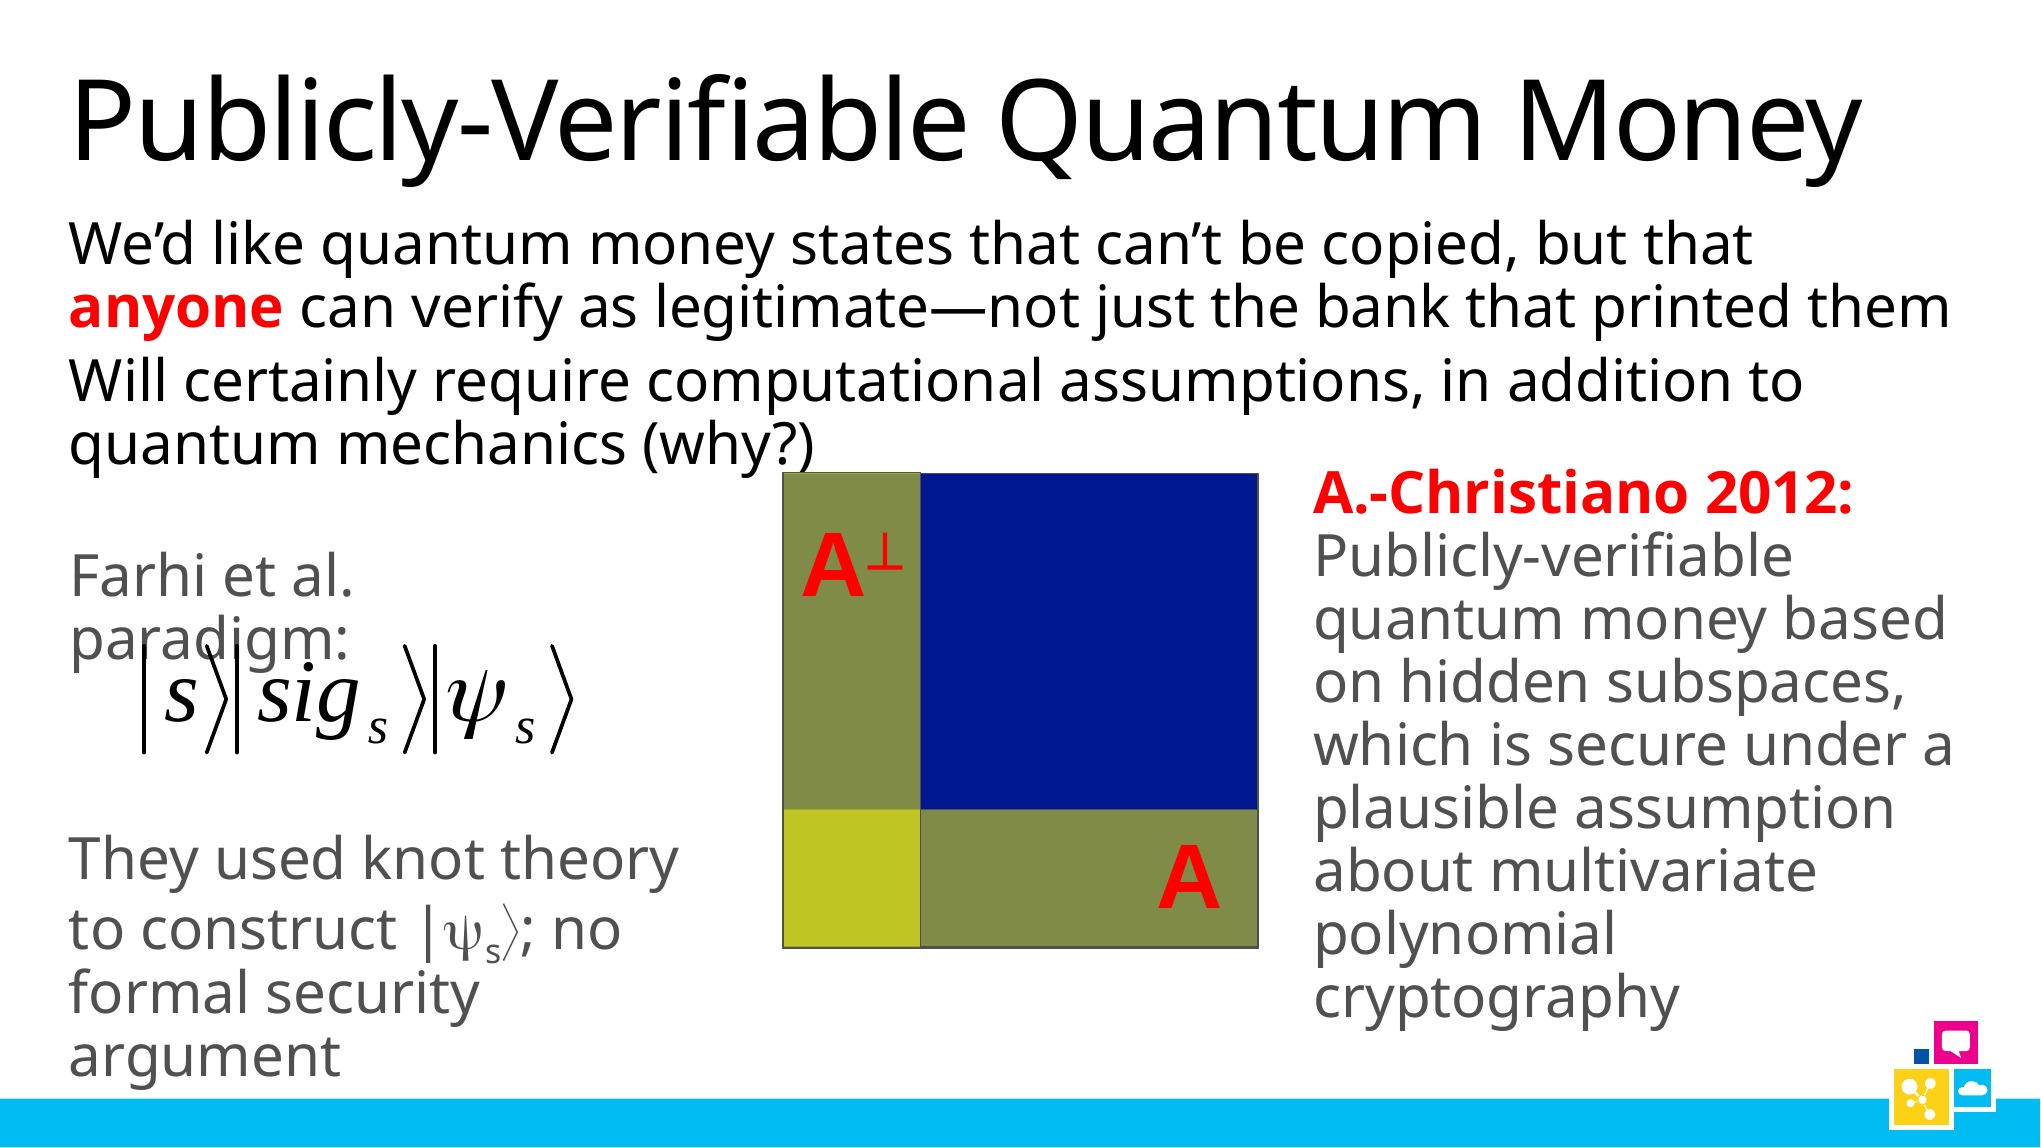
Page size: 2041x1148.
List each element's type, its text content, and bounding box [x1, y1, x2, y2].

title Publicly-Verifiable Quantum Money [45, 48, 1996, 198]
list We’d like quantum money states that can’t be copied, but that anyone can verify as legitimate—not just the bank that printed them Will certainly require computational assumptions, in addition to quantum mechanics (why?) [45, 198, 1996, 498]
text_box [44, 530, 755, 1036]
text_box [782, 448, 1997, 989]
